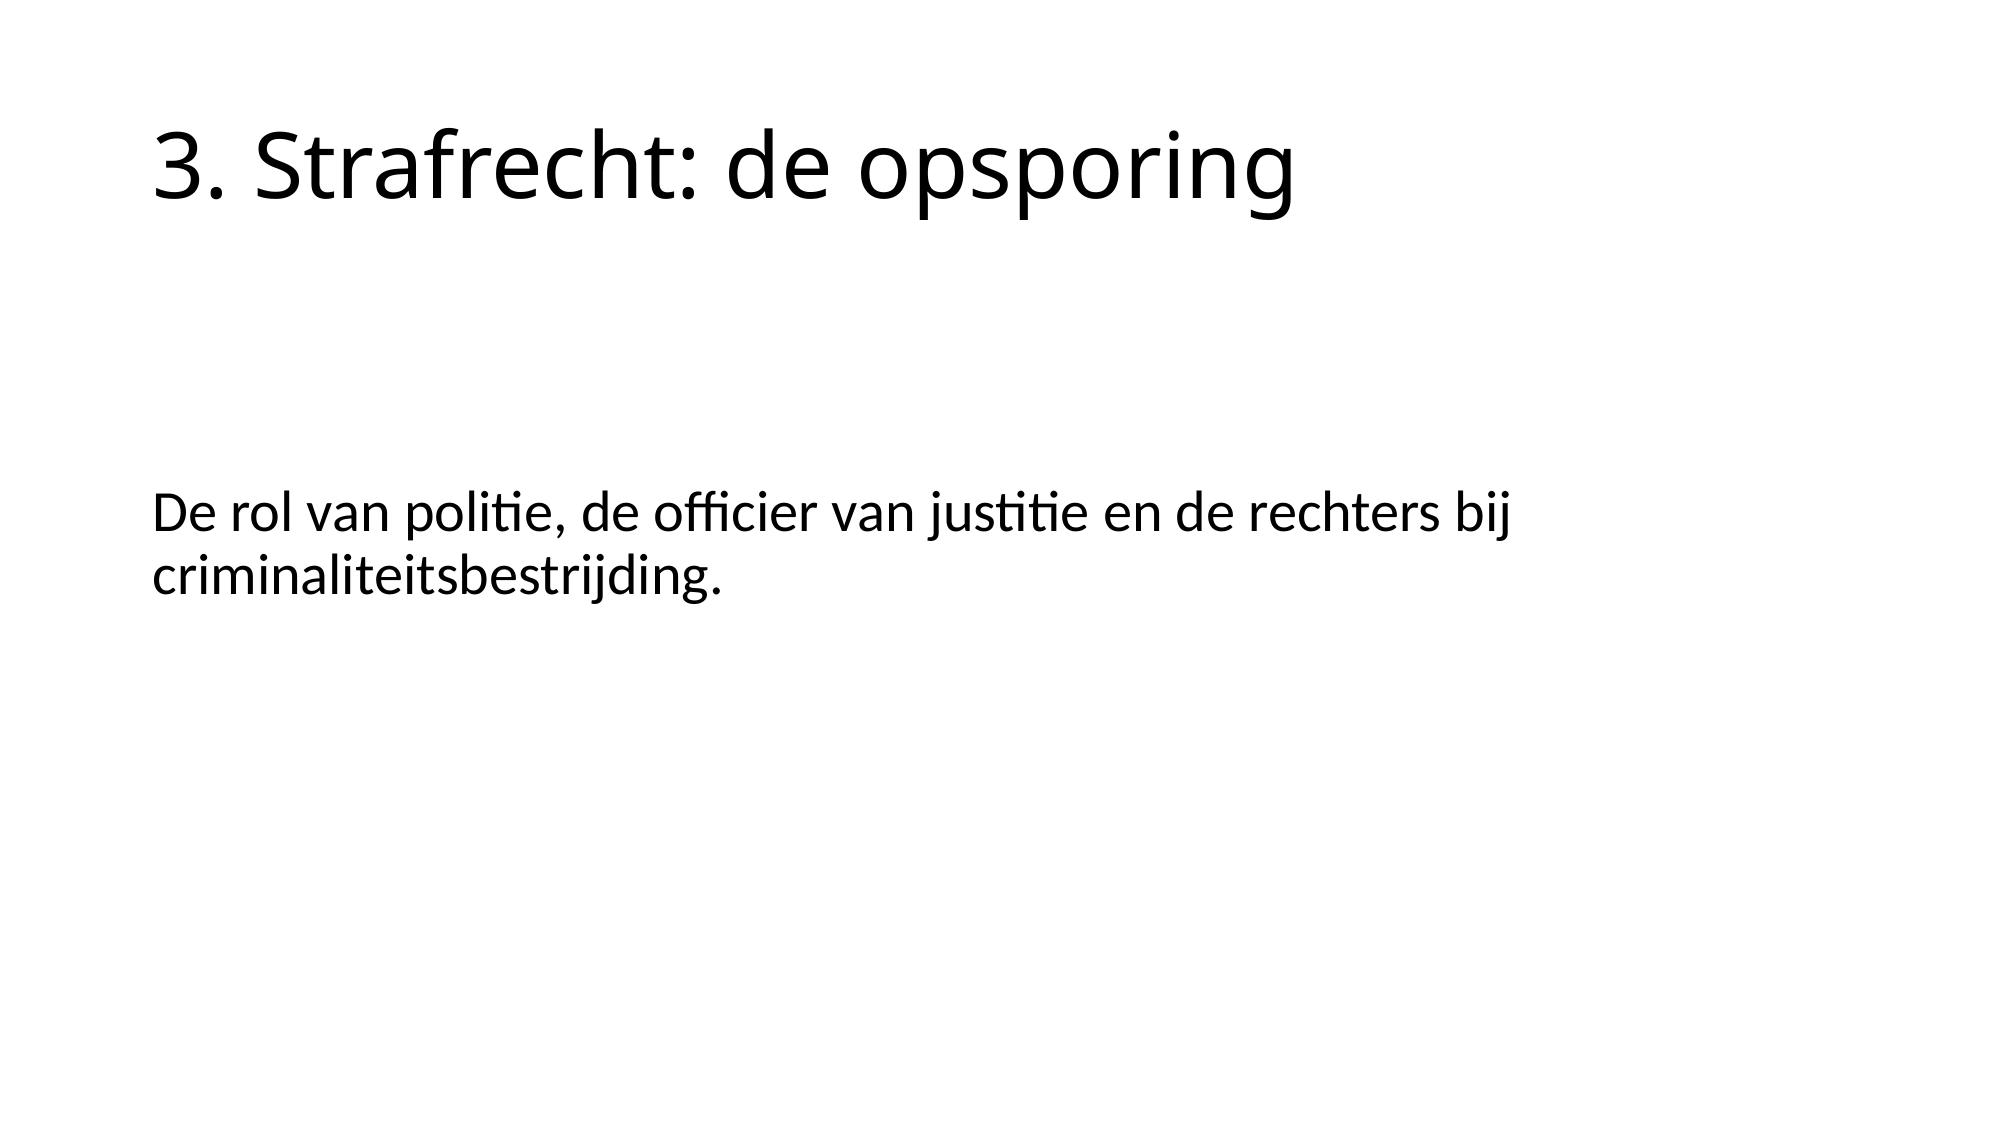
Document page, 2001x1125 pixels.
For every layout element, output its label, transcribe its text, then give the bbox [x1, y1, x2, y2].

title 3. Strafrecht: de opsporing [137, 59, 1863, 278]
list De rol van politie, de officier van justitie en de rechters bij criminaliteitsbestrijding. [137, 299, 1863, 1014]
